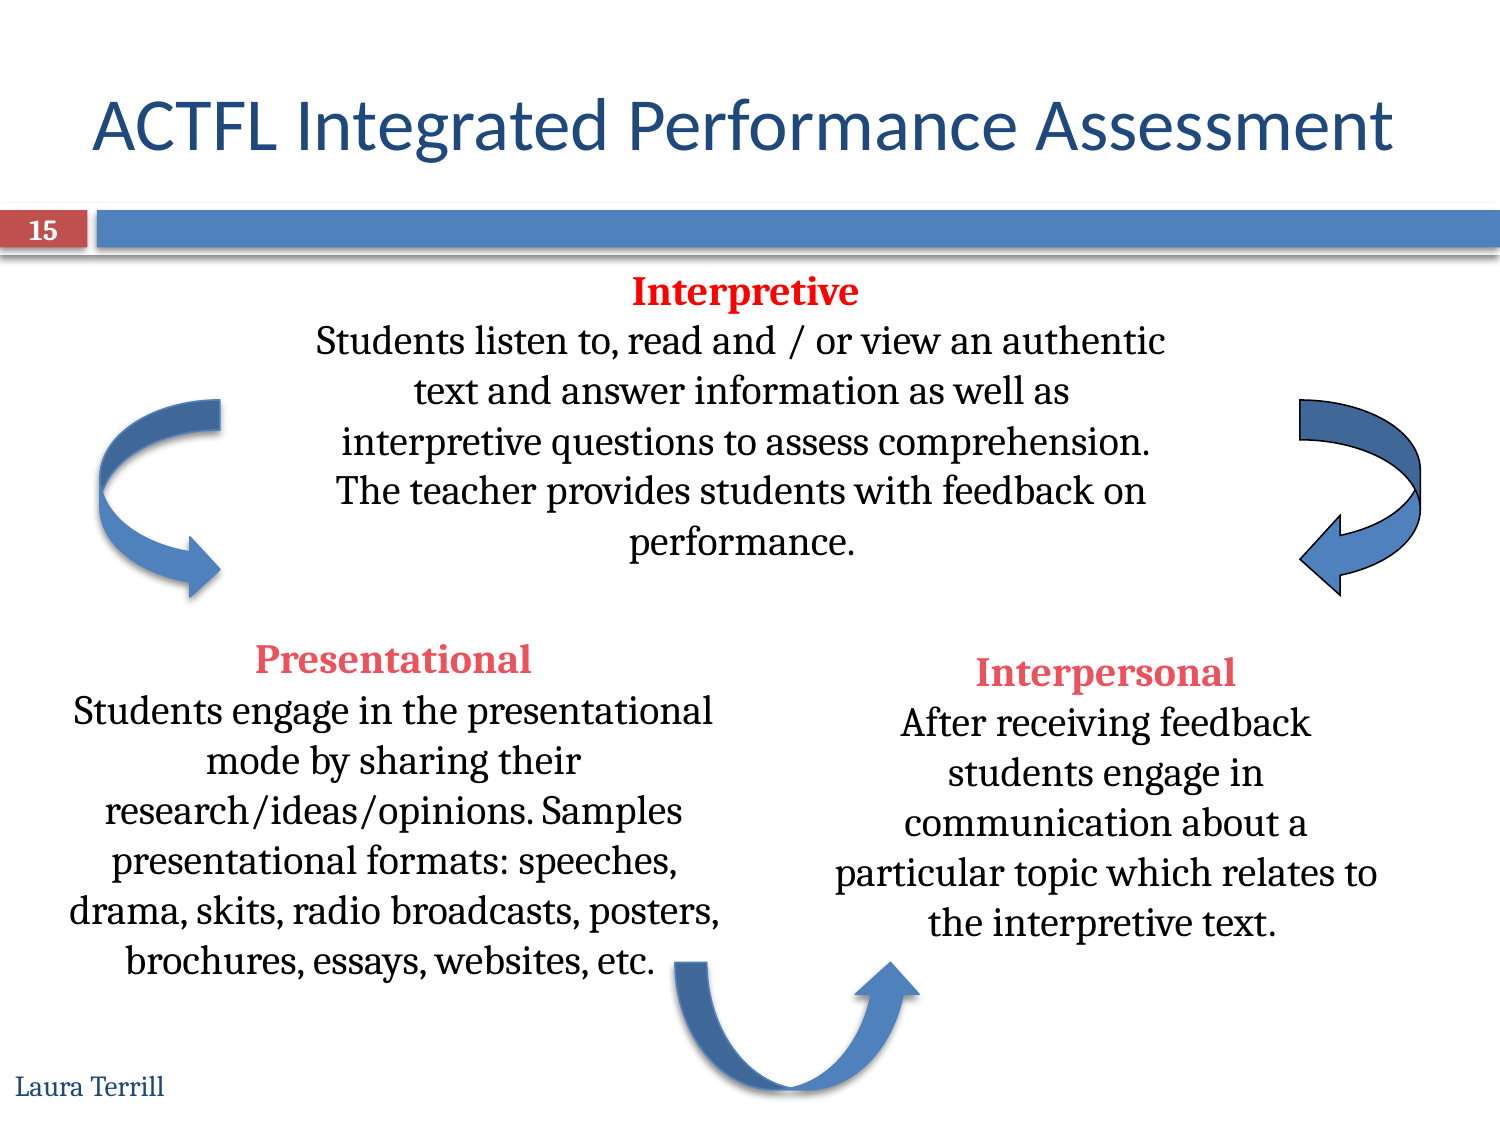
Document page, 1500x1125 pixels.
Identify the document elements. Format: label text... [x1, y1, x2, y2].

footer Laura Terrill [0, 1054, 890, 1115]
title ACTFL Integrated Performance Assessment [78, 9, 1473, 232]
text_box Interpersonal After receiving feedback students engage in communication about a particular topic which relates to the interpretive text. [812, 637, 1400, 953]
slide_number 15 [0, 208, 88, 249]
text_box Interpretive Students listen to, read and / or view an authentic text and answer information as well as interpretive questions to assess comprehension. The teacher provides students with feedback on performance. [227, 255, 1265, 571]
text_box [99, 399, 221, 598]
text_box [1299, 399, 1421, 596]
text_box [674, 961, 920, 1091]
text_box Presentational Students engage in the presentational mode by sharing their research/ideas/opinions. Samples presentational formats: speeches, drama, skits, radio broadcasts, posters, brochures, essays, websites, etc. [37, 624, 750, 990]
